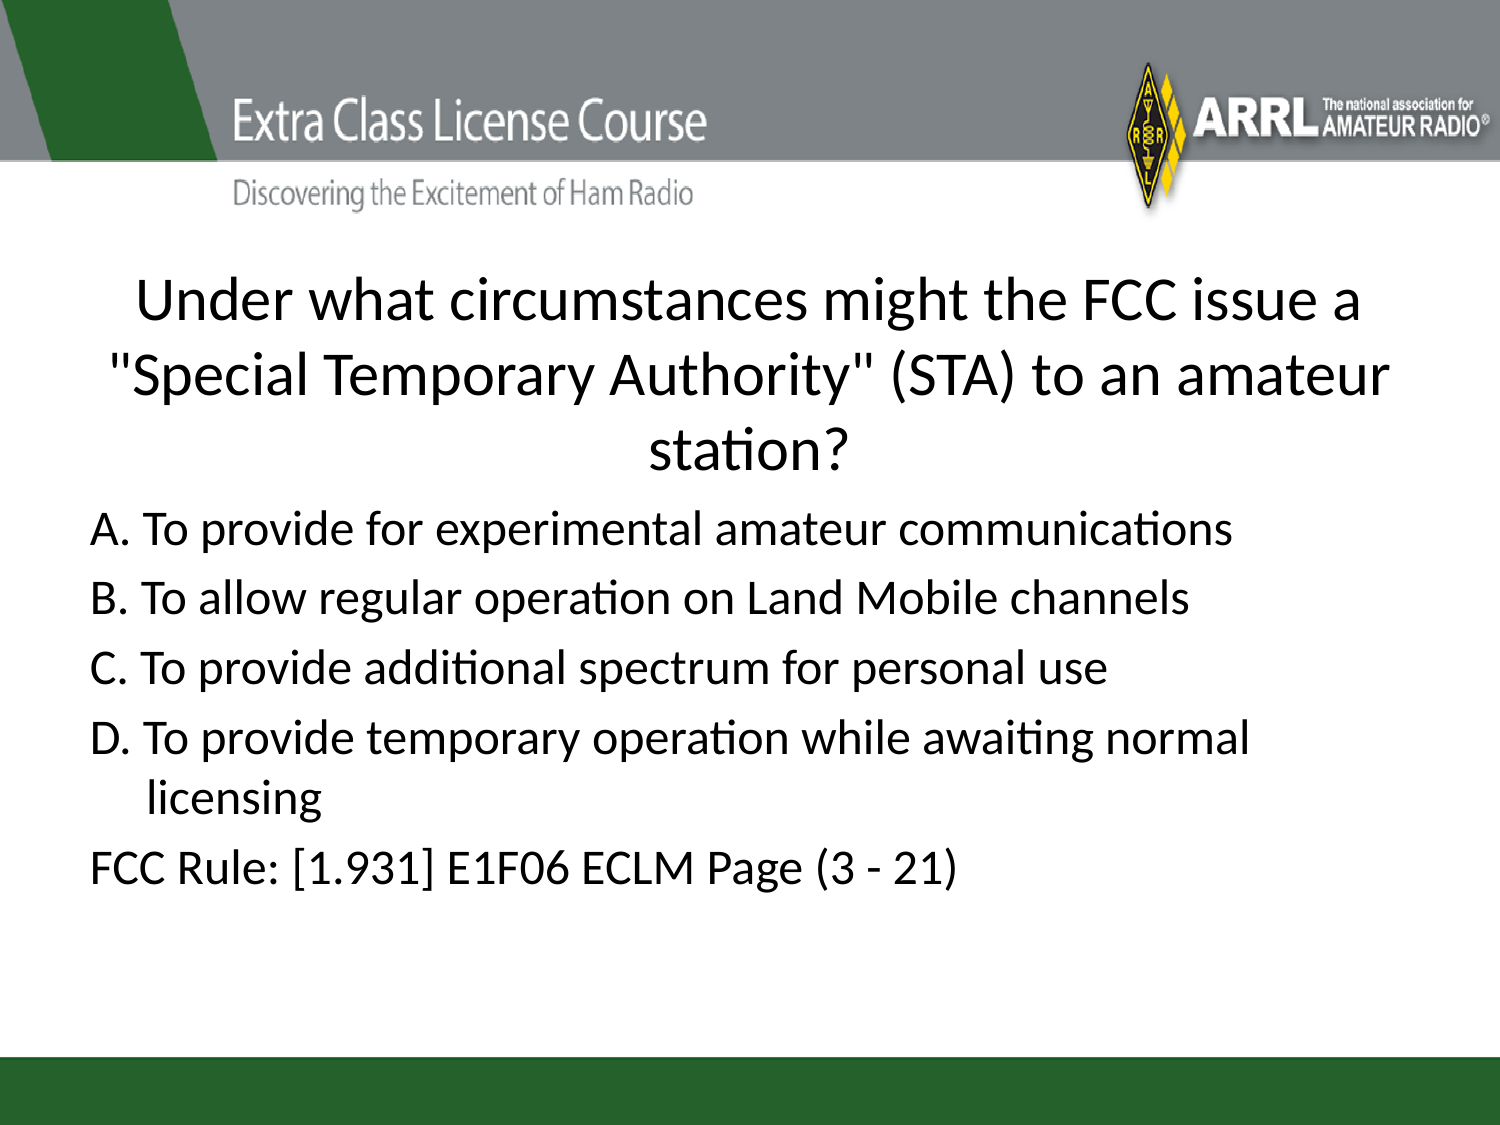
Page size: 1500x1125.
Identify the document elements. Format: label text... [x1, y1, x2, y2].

picture [0, 0, 1500, 1125]
title Under what circumstances might the FCC issue a "Special Temporary Authority" (STA) to an amateur station? [75, 250, 1425, 437]
list A. To provide for experimental amateur communications B. To allow regular operation on Land Mobile channels C. To provide additional spectrum for personal use D. To provide temporary operation while awaiting normal licensing FCC Rule: [1.931] E1F06 ECLM Page (3 - 21) [75, 487, 1425, 1005]
